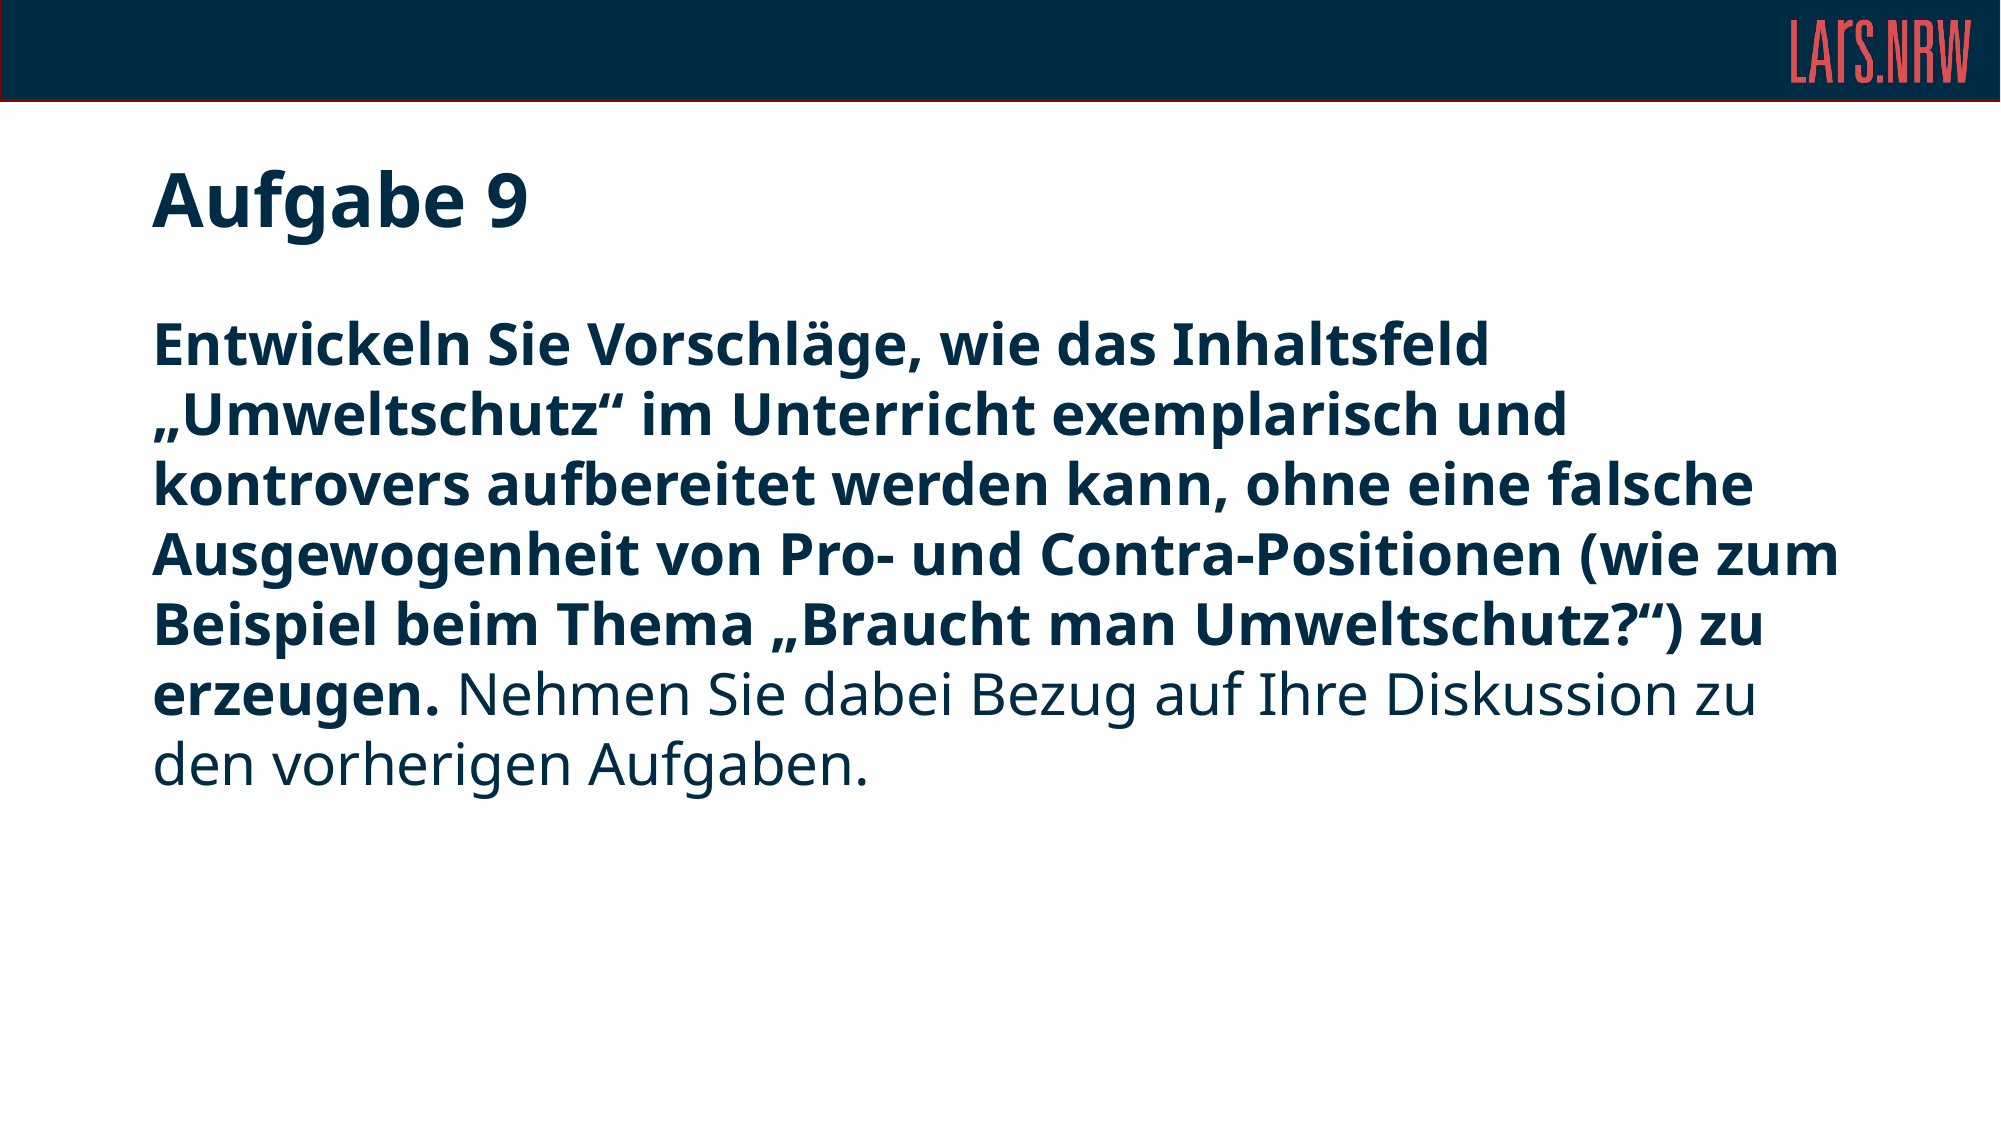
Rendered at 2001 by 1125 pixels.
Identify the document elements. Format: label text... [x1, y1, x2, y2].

list Entwickeln Sie Vorschläge, wie das Inhaltsfeld „Umweltschutz“ im Unterricht exemplarisch und kontrovers aufbereitet werden kann, ohne eine falsche Ausgewogenheit von Pro- und Contra-Positionen (wie zum Beispiel beim Thema „Braucht man Umweltschutz?“) zu erzeugen. Nehmen Sie dabei Bezug auf Ihre Diskussion zu den vorherigen Aufgaben. [137, 299, 1863, 1014]
picture [1773, 6, 1977, 99]
title Aufgabe 9 [137, 128, 1863, 278]
